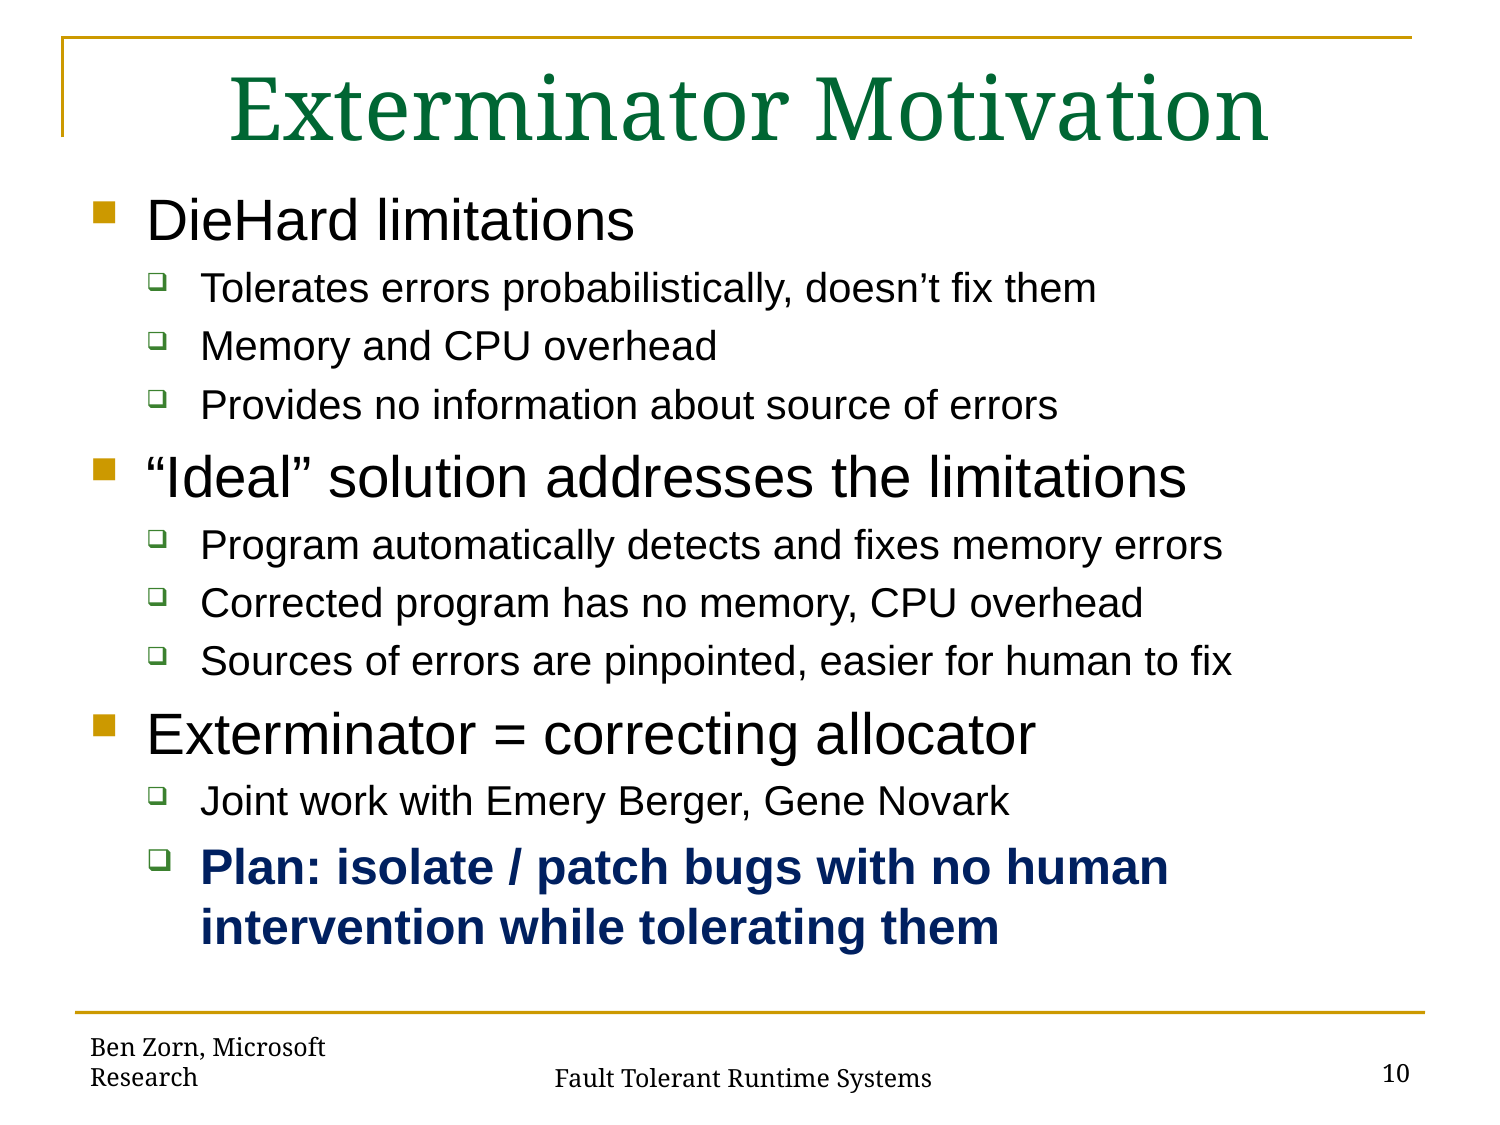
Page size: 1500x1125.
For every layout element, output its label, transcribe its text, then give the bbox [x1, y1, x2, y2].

list DieHard limitations Tolerates errors probabilistically, doesn’t fix them Memory and CPU overhead Provides no information about source of errors “Ideal” solution addresses the limitations Program automatically detects and fixes memory errors Corrected program has no memory, CPU overhead Sources of errors are pinpointed, easier for human to fix Exterminator = correcting allocator Joint work with Emery Berger, Gene Novark Plan: isolate / patch bugs with no human intervention while tolerating them [74, 174, 1476, 969]
title Exterminator Motivation [74, 45, 1426, 174]
footer Fault Tolerant Runtime Systems [449, 1024, 1038, 1101]
slide_number 10 [1074, 1023, 1426, 1100]
slide_number Ben Zorn, Microsoft Research [74, 1023, 426, 1100]
